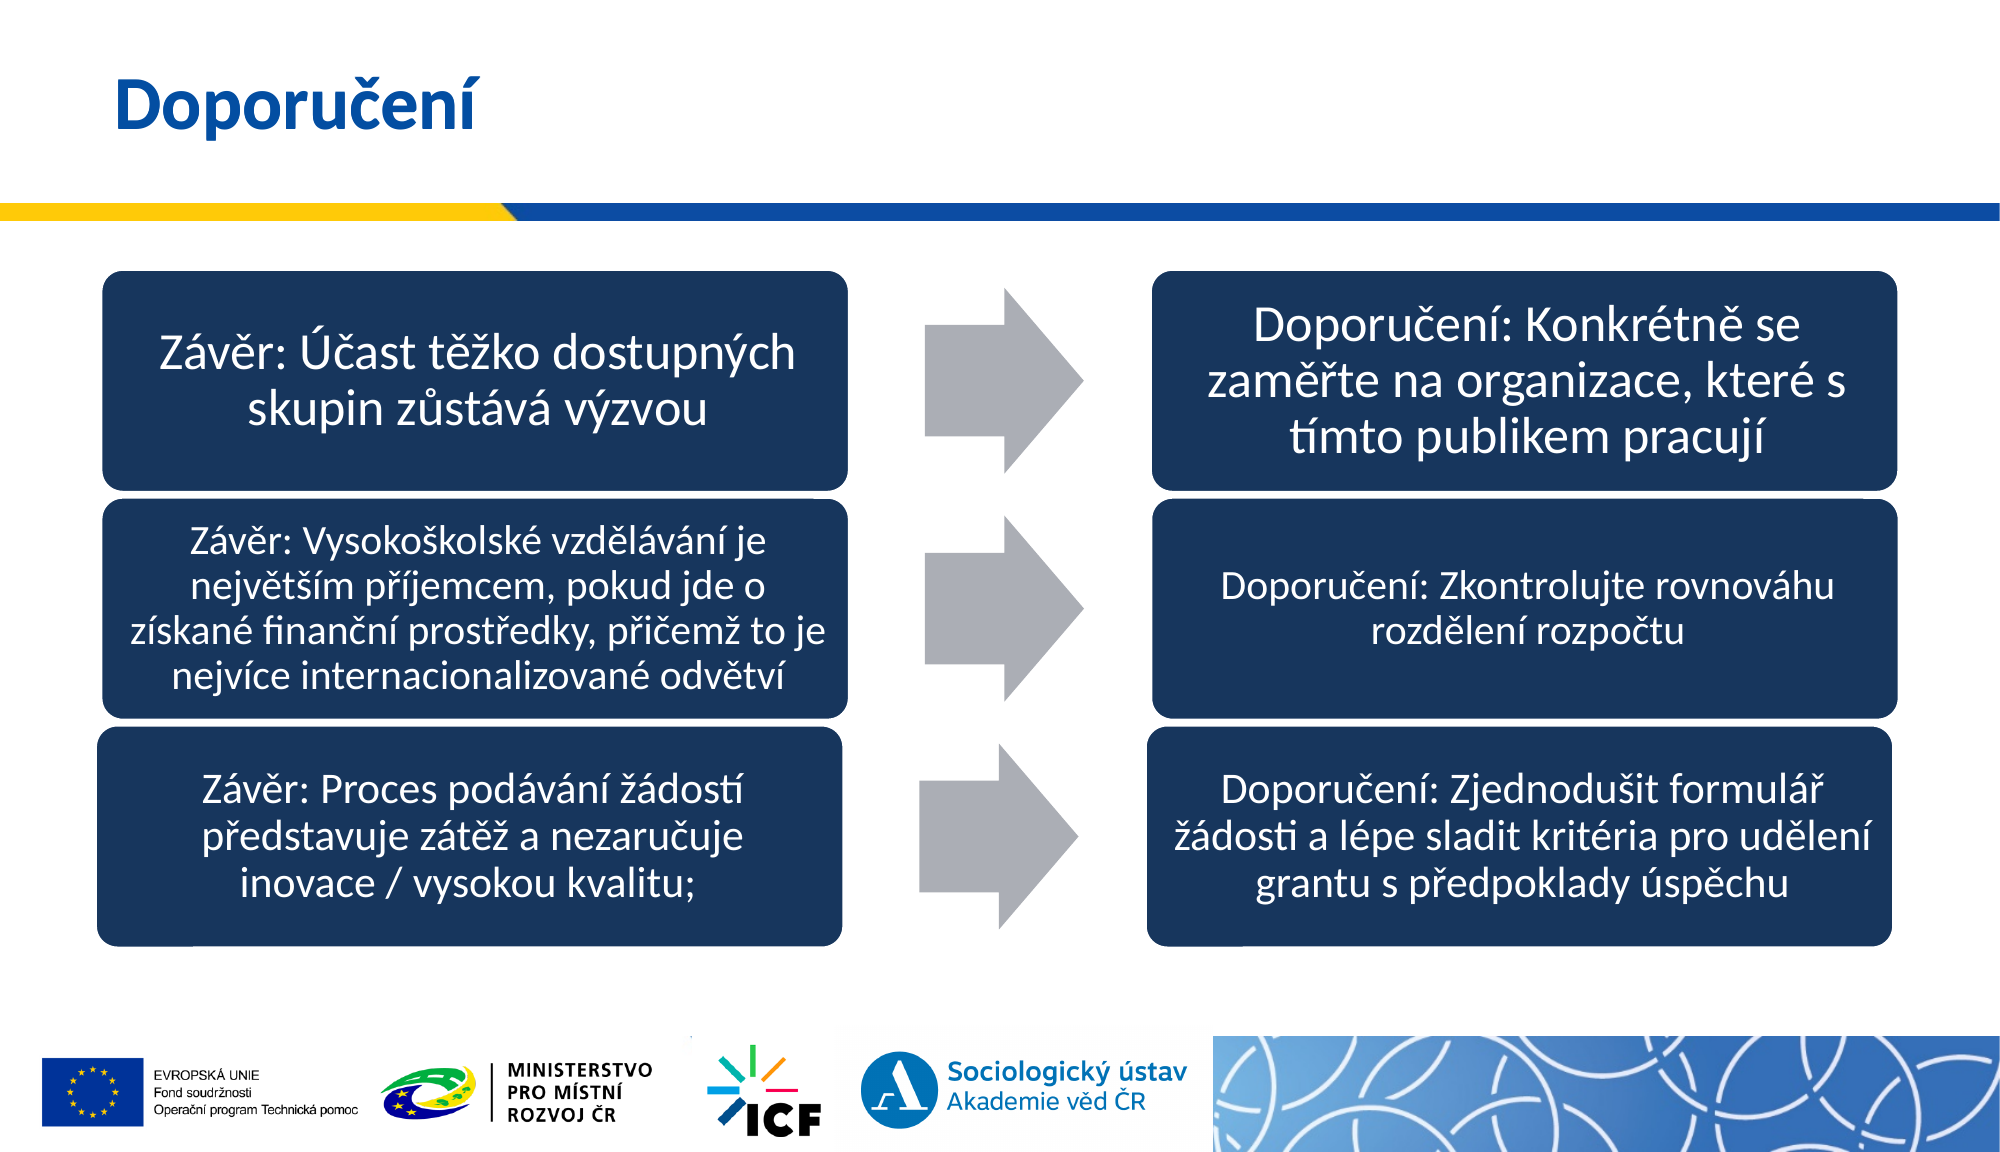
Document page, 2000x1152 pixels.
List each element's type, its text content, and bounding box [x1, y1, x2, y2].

picture [680, 1024, 2000, 1152]
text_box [99, 496, 1900, 721]
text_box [94, 724, 1895, 949]
picture [0, 203, 2000, 221]
picture [19, 1035, 674, 1149]
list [99, 268, 1900, 494]
text_box Doporučení [99, 46, 1900, 199]
